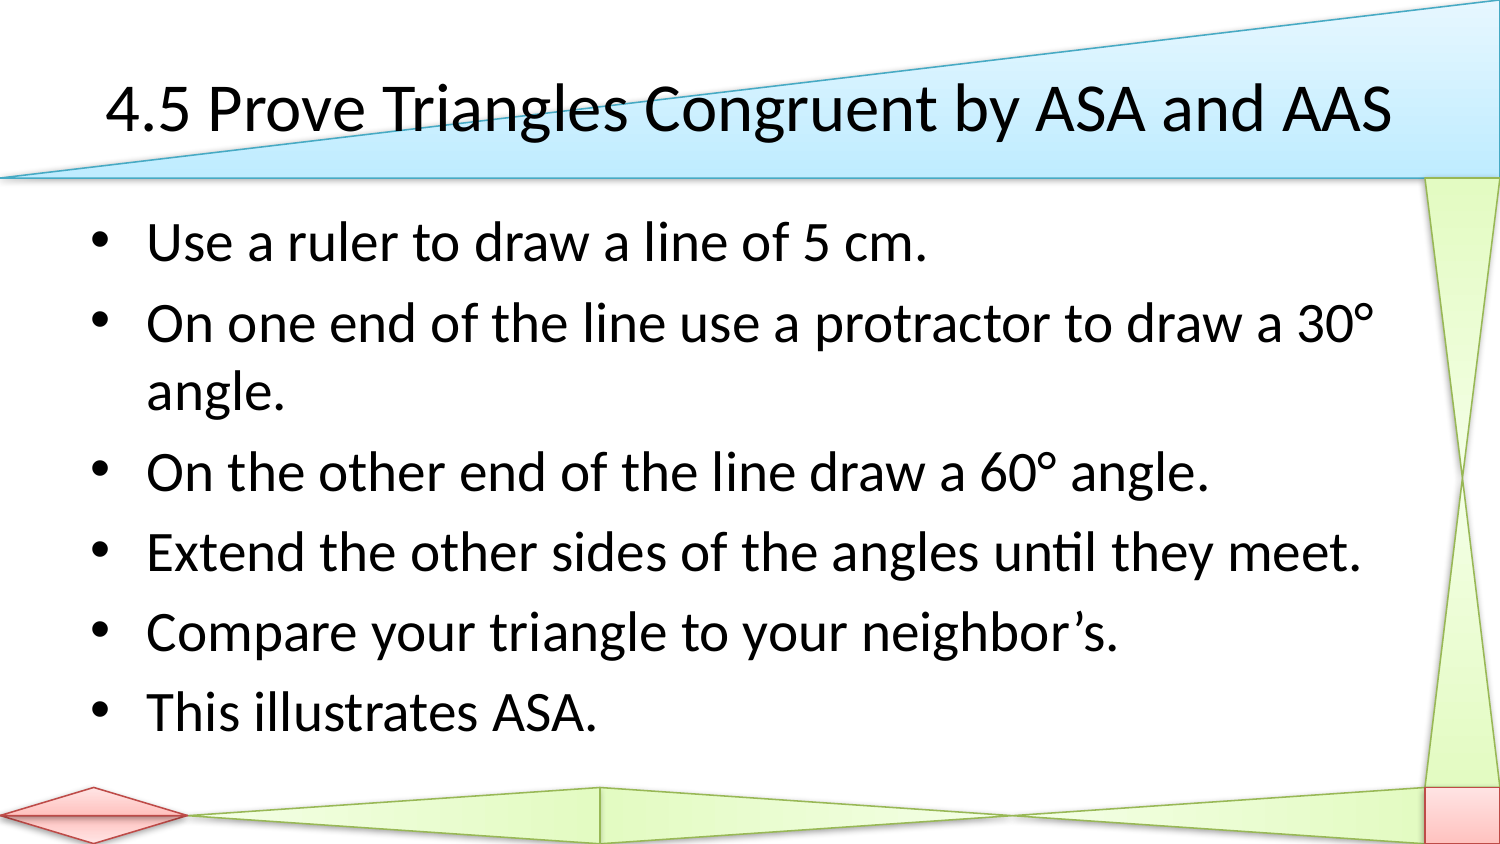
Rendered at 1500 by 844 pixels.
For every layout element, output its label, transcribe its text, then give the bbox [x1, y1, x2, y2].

list Use a ruler to draw a line of 5 cm. On one end of the line use a protractor to draw a 30° angle. On the other end of the line draw a 60° angle. Extend the other sides of the angles until they meet. Compare your triangle to your neighbor’s. This illustrates ASA. [75, 196, 1425, 754]
title 4.5 Prove Triangles Congruent by ASA and AAS [75, 33, 1425, 175]
